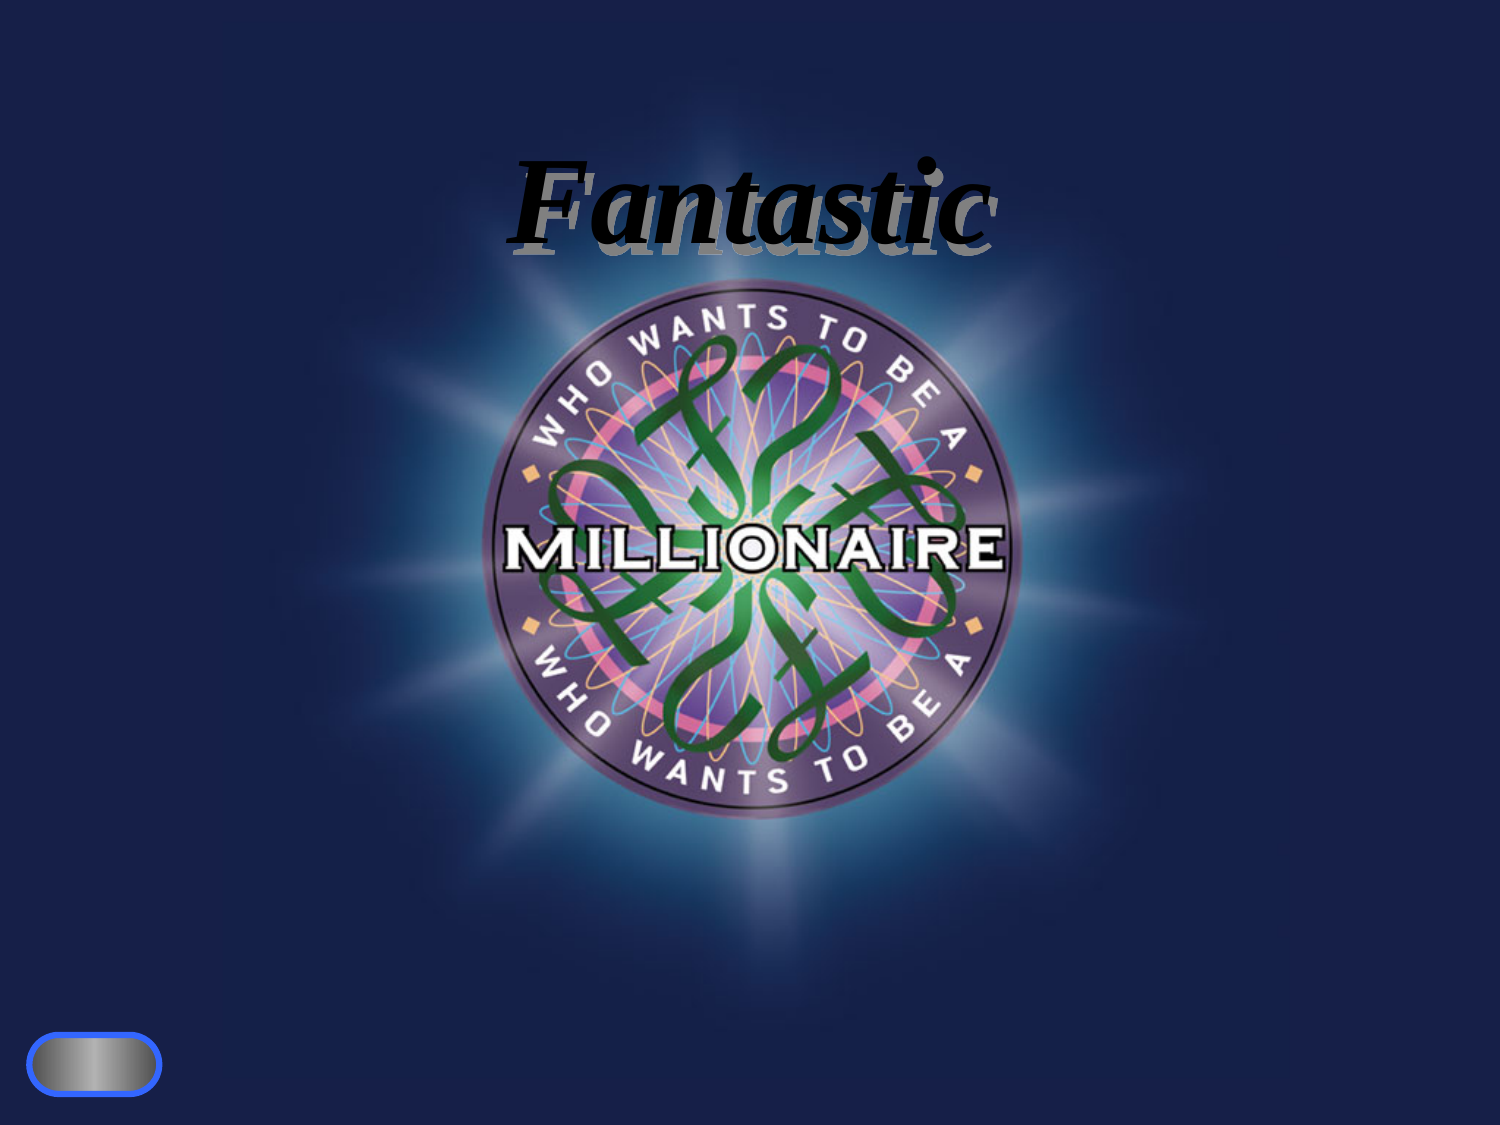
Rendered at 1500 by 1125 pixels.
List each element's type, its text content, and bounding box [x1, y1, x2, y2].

text_box [29, 1034, 160, 1094]
title Fantastic [112, 99, 1388, 288]
picture [0, 0, 1500, 1125]
